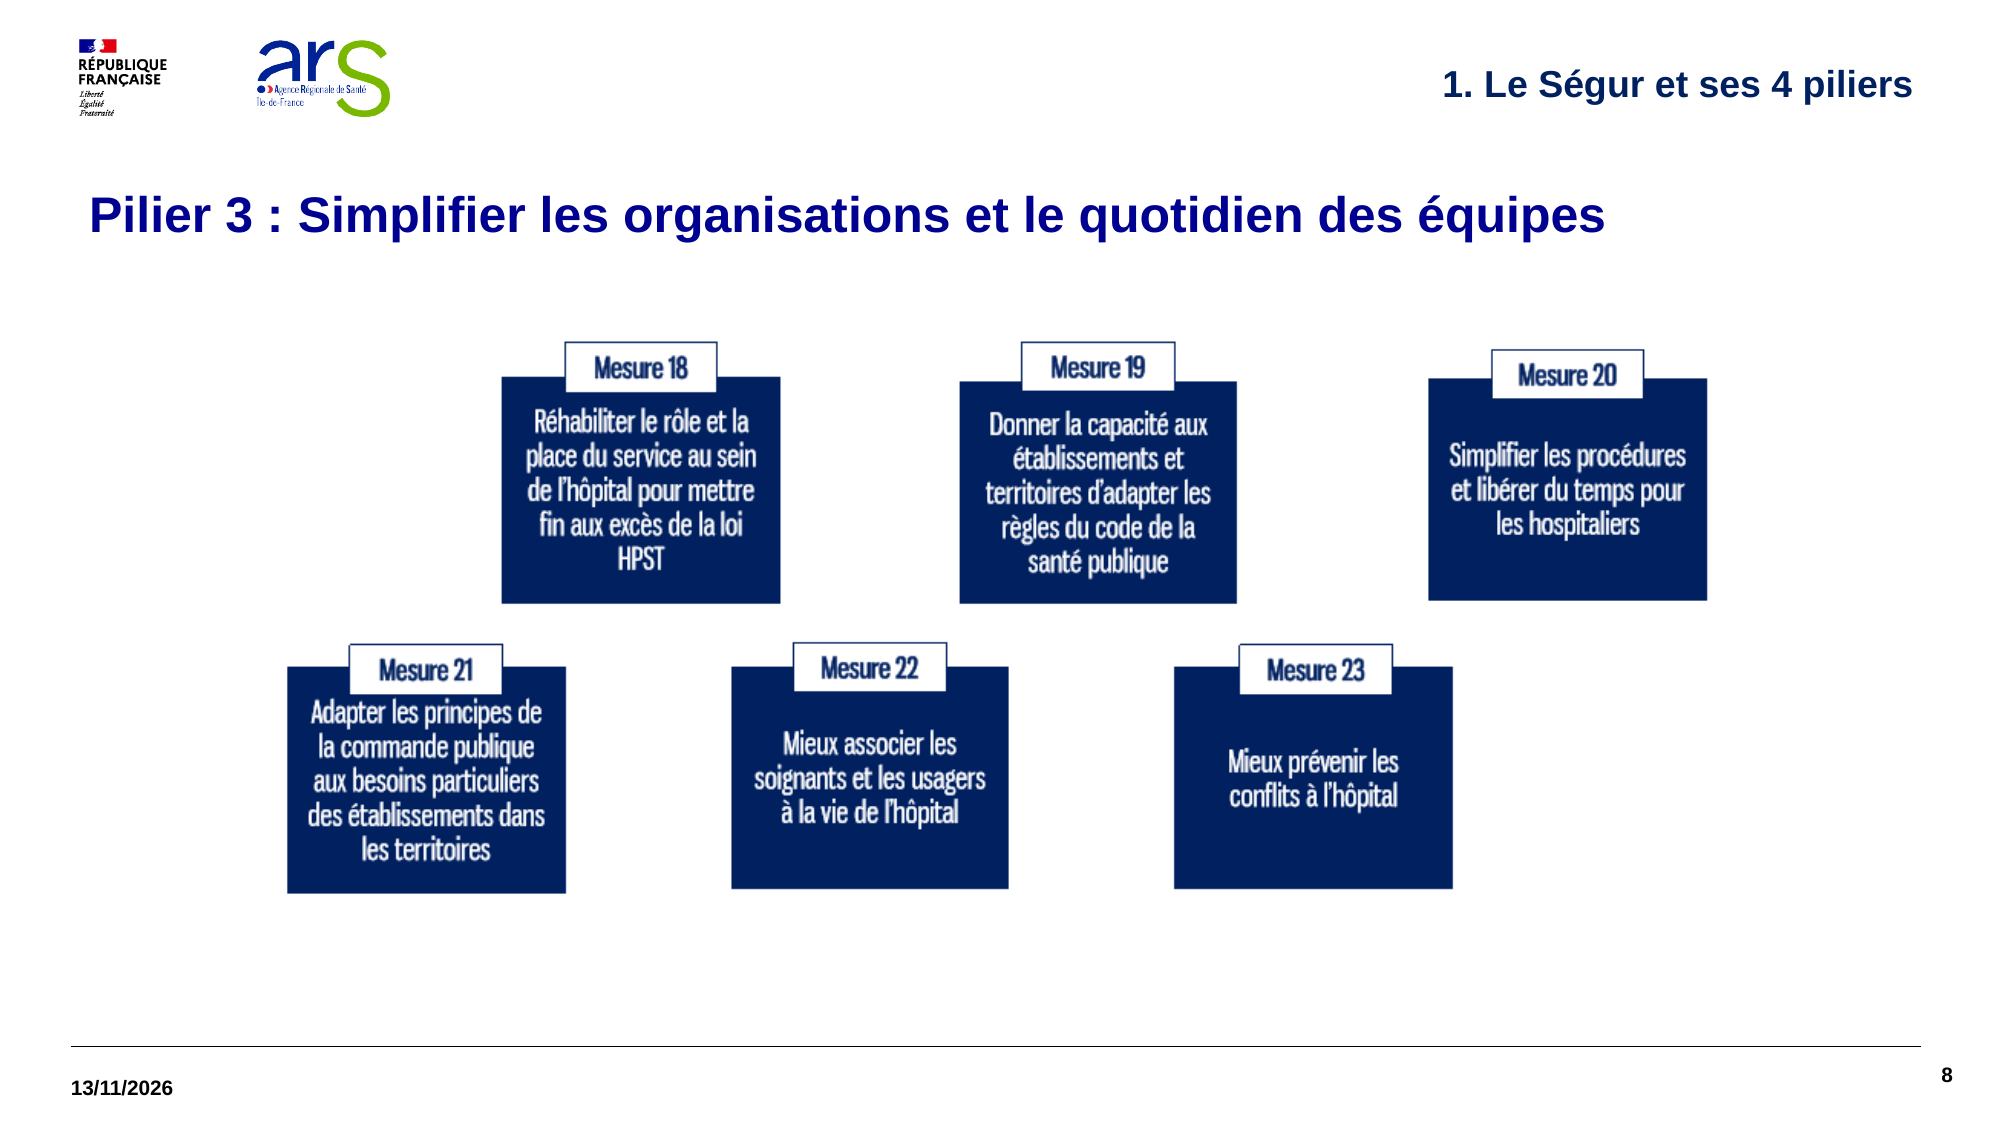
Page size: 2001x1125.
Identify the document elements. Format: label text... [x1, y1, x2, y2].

slide_number 8 [1657, 1034, 1953, 1114]
picture [63, 23, 182, 142]
footer 1. Le Ségur et ses 4 piliers [627, 42, 1914, 122]
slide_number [70, 1049, 336, 1125]
picture [70, 305, 1905, 1035]
title Pilier 3 : Simplifier les organisations et le quotidien des équipes [71, 157, 1914, 276]
picture [256, 40, 390, 117]
